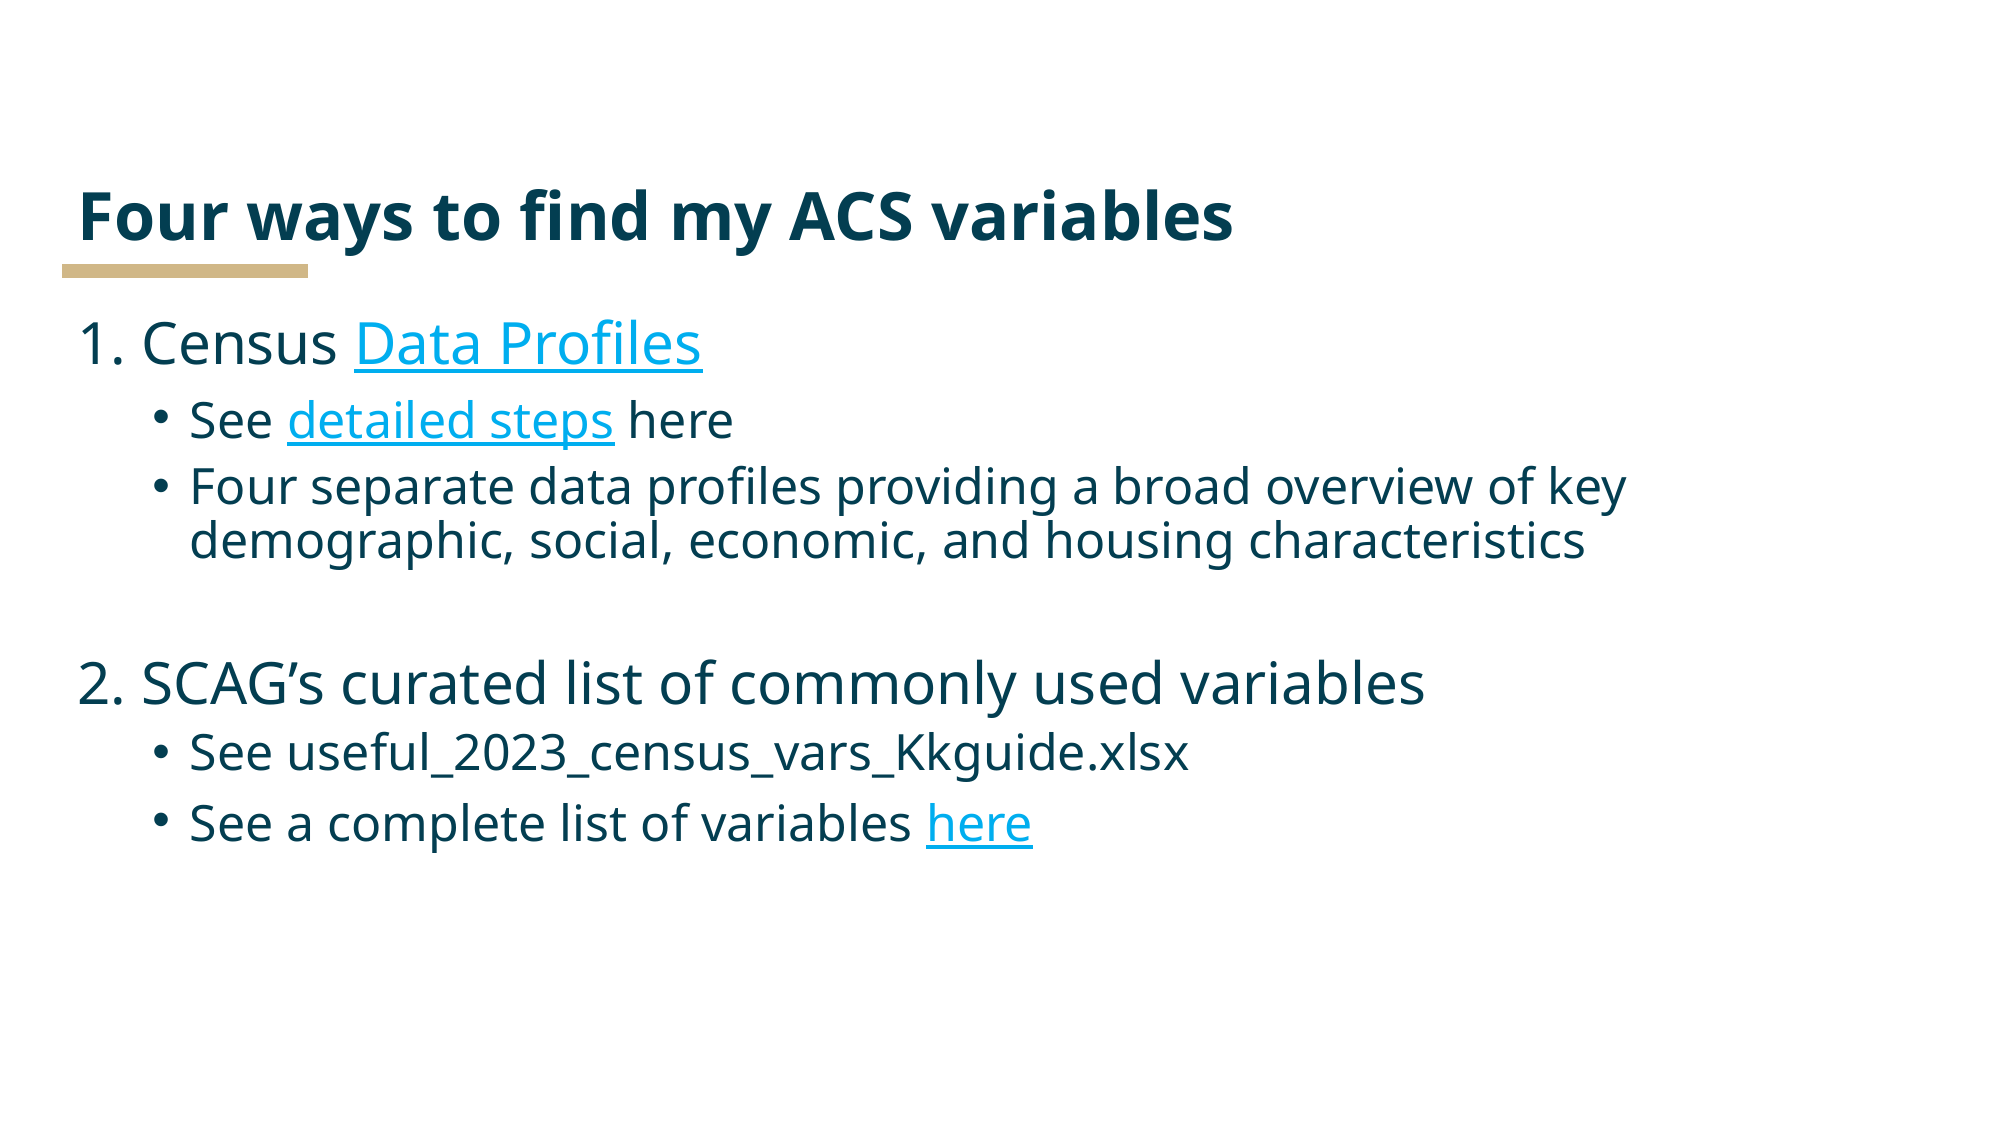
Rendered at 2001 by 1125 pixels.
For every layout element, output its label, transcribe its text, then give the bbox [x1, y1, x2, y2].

list 1. Census Data Profiles See detailed steps here Four separate data profiles providing a broad overview of key demographic, social, economic, and housing characteristics 2. SCAG’s curated list of commonly used variables See useful_2023_census_vars_Kkguide.xlsx See a complete list of variables here [62, 299, 1938, 1075]
title Four ways to find my ACS variables [62, 93, 1938, 263]
